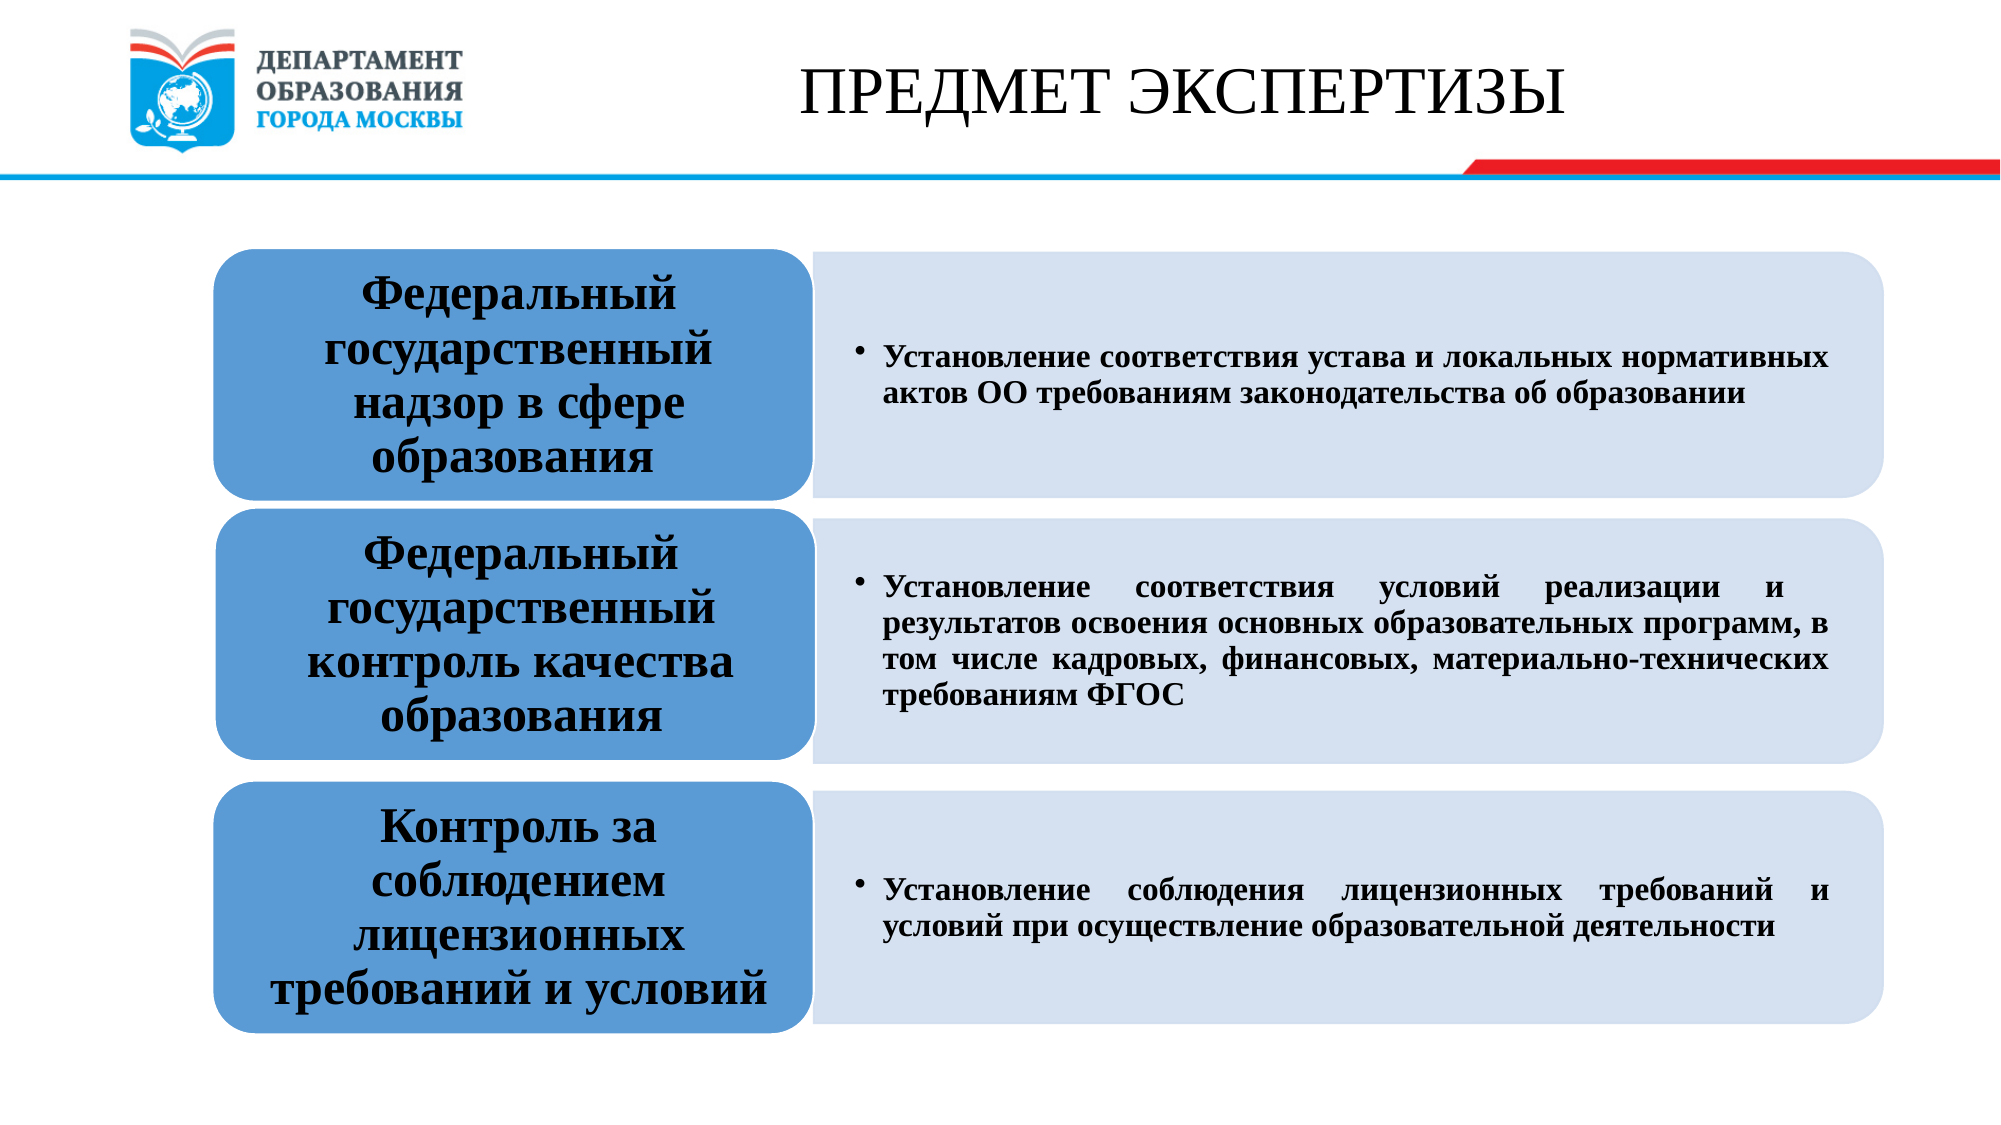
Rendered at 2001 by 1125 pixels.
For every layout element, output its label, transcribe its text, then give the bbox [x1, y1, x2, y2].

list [212, 247, 1883, 1035]
picture [0, 181, 2001, 1125]
picture [0, 0, 2001, 174]
title ПРЕДМЕТ ЭКСПЕРТИЗЫ [463, 31, 1903, 158]
